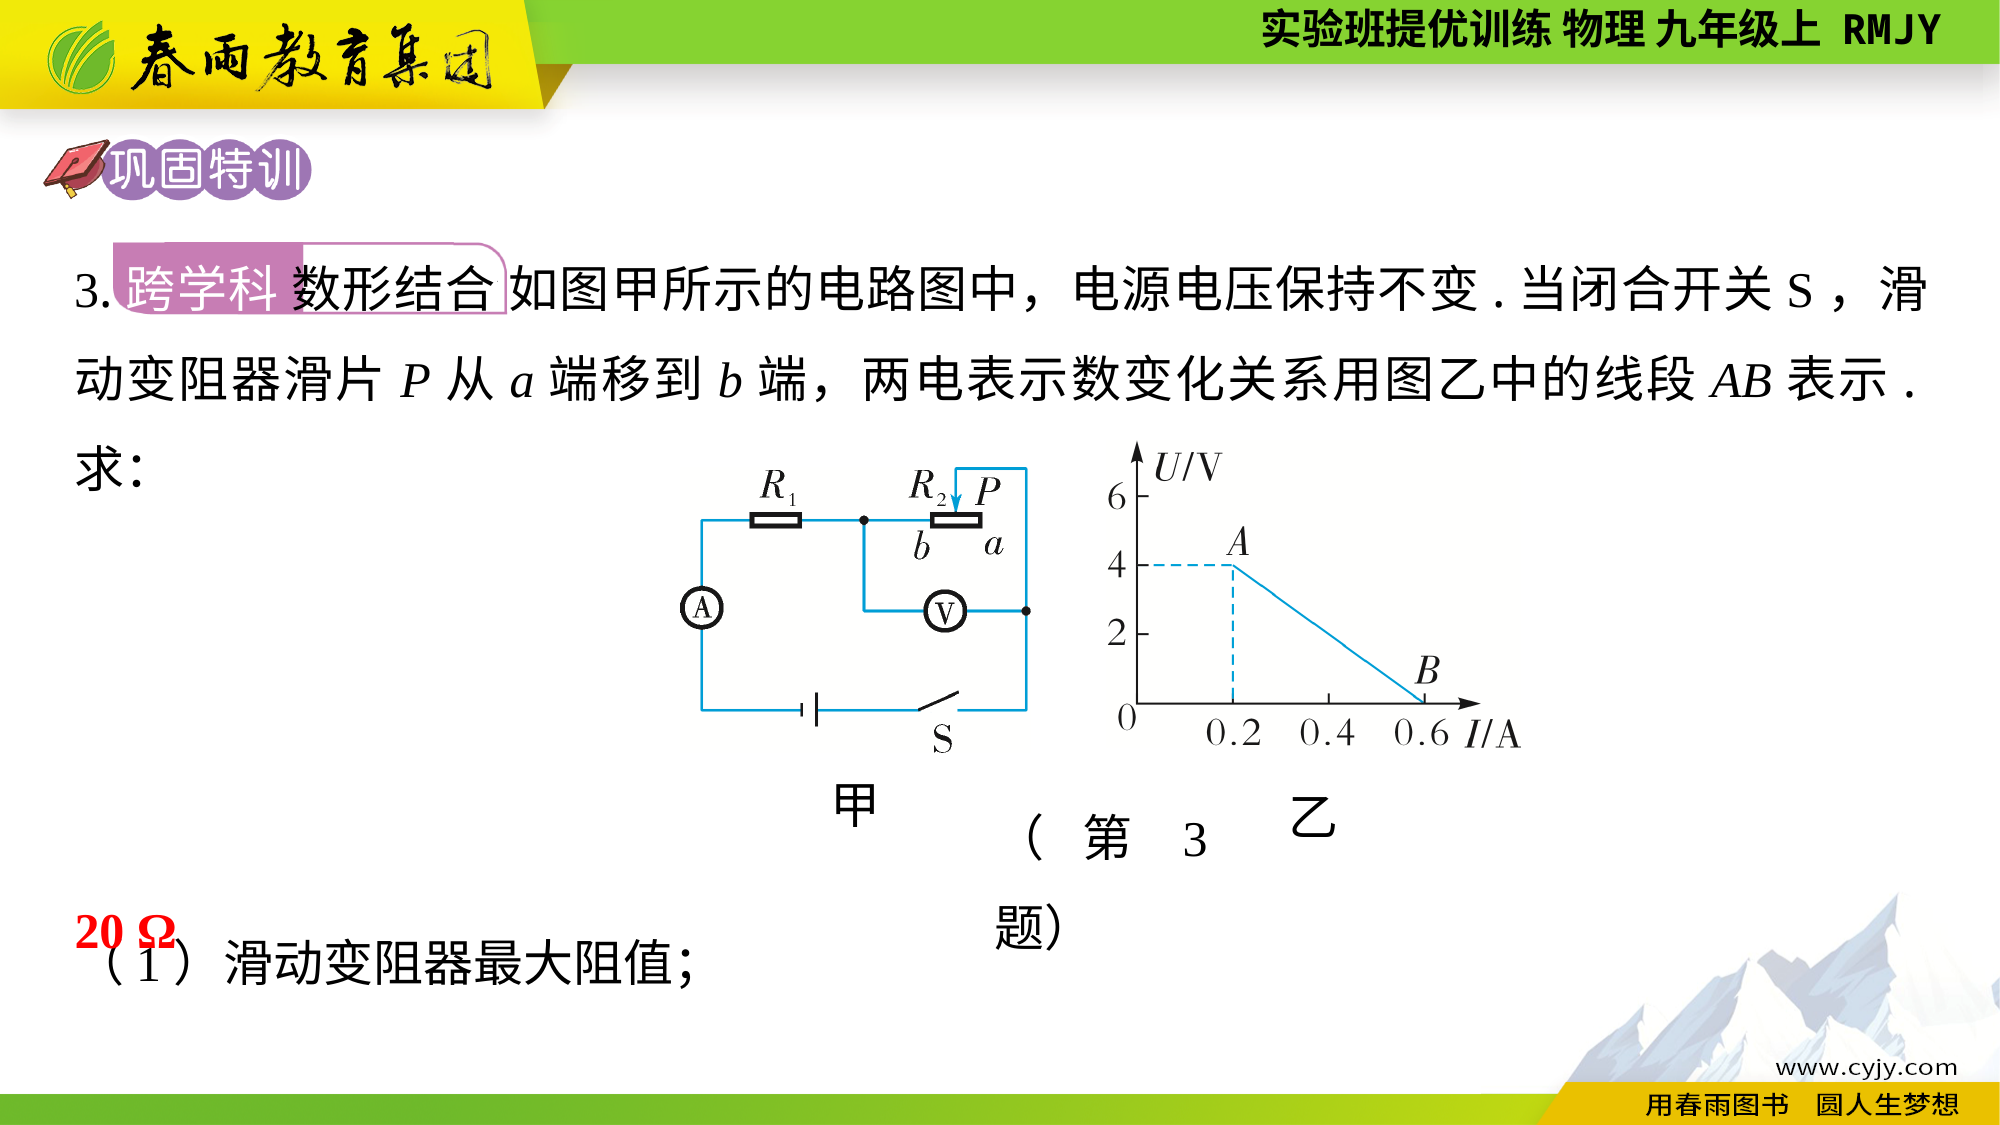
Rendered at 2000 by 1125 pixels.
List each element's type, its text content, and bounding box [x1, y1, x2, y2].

text_box 乙 [1273, 756, 1354, 853]
list 3.跨学科 数形结合 如图甲所示的电路图中，电源电压保持不变.当闭合开关S，滑动变阻器滑片P从a端移到b端，两电表示数变化关系用图乙中的线段AB表示.求： （1）滑动变阻器最大阻值； [59, 219, 1944, 917]
text_box 甲 [816, 761, 896, 841]
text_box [108, 234, 511, 319]
picture [0, 0, 2000, 1125]
text_box 20 Ω [59, 891, 193, 966]
text_box （第3题） [979, 768, 1235, 874]
